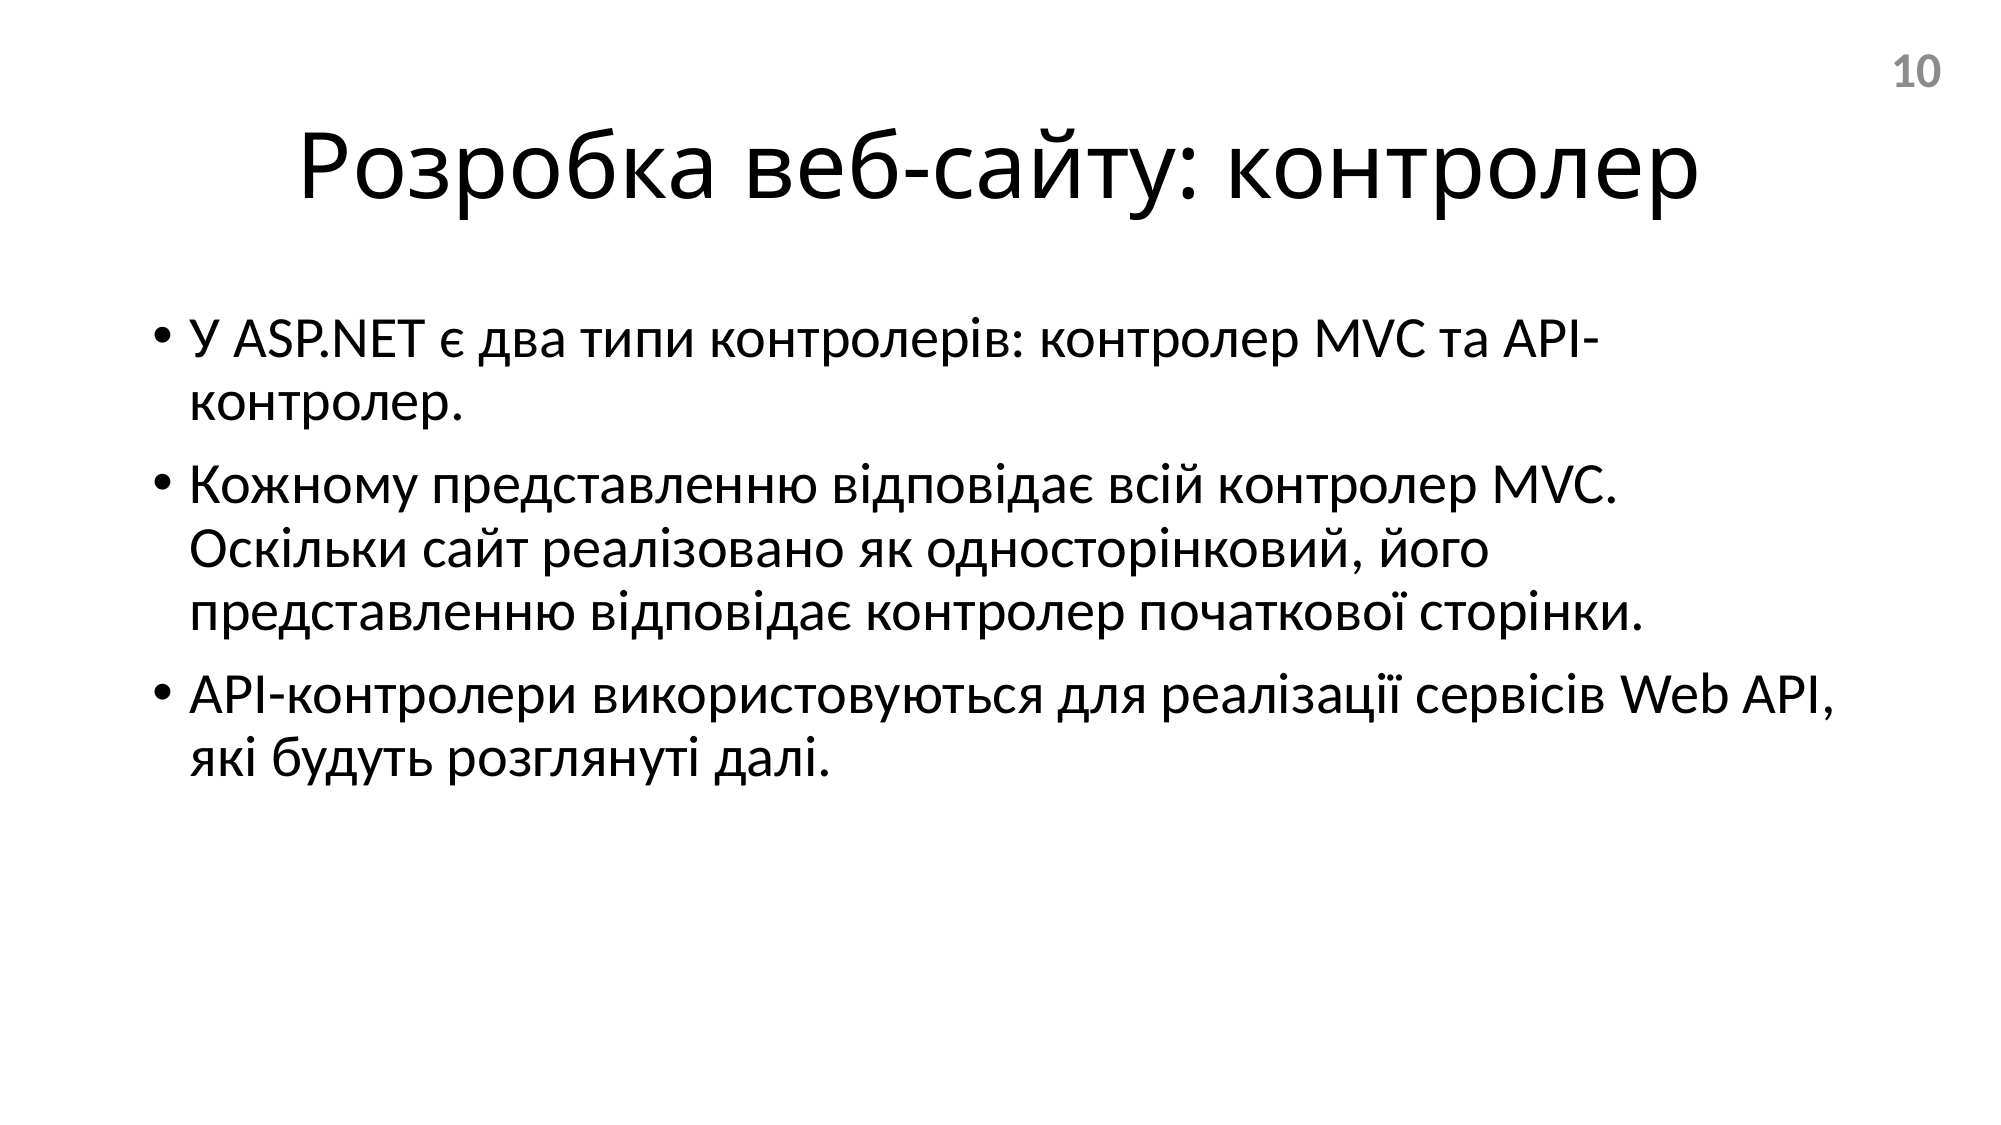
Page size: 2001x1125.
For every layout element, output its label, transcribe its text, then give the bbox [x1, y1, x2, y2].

list У ASP.NET є два типи контролерів: контролер MVC та API-контролер. Кожному представленню відповідає всій контролер MVC. Оскільки сайт реалізовано як односторінковий, його представленню відповідає контролер початкової сторінки. API-контролери використовуються для реалізації сервісів Web API, які будуть розглянуті далі. [137, 299, 1863, 1014]
slide_number 10 [1506, 37, 1957, 98]
title Розробка веб-сайту: контролер [137, 59, 1863, 278]
